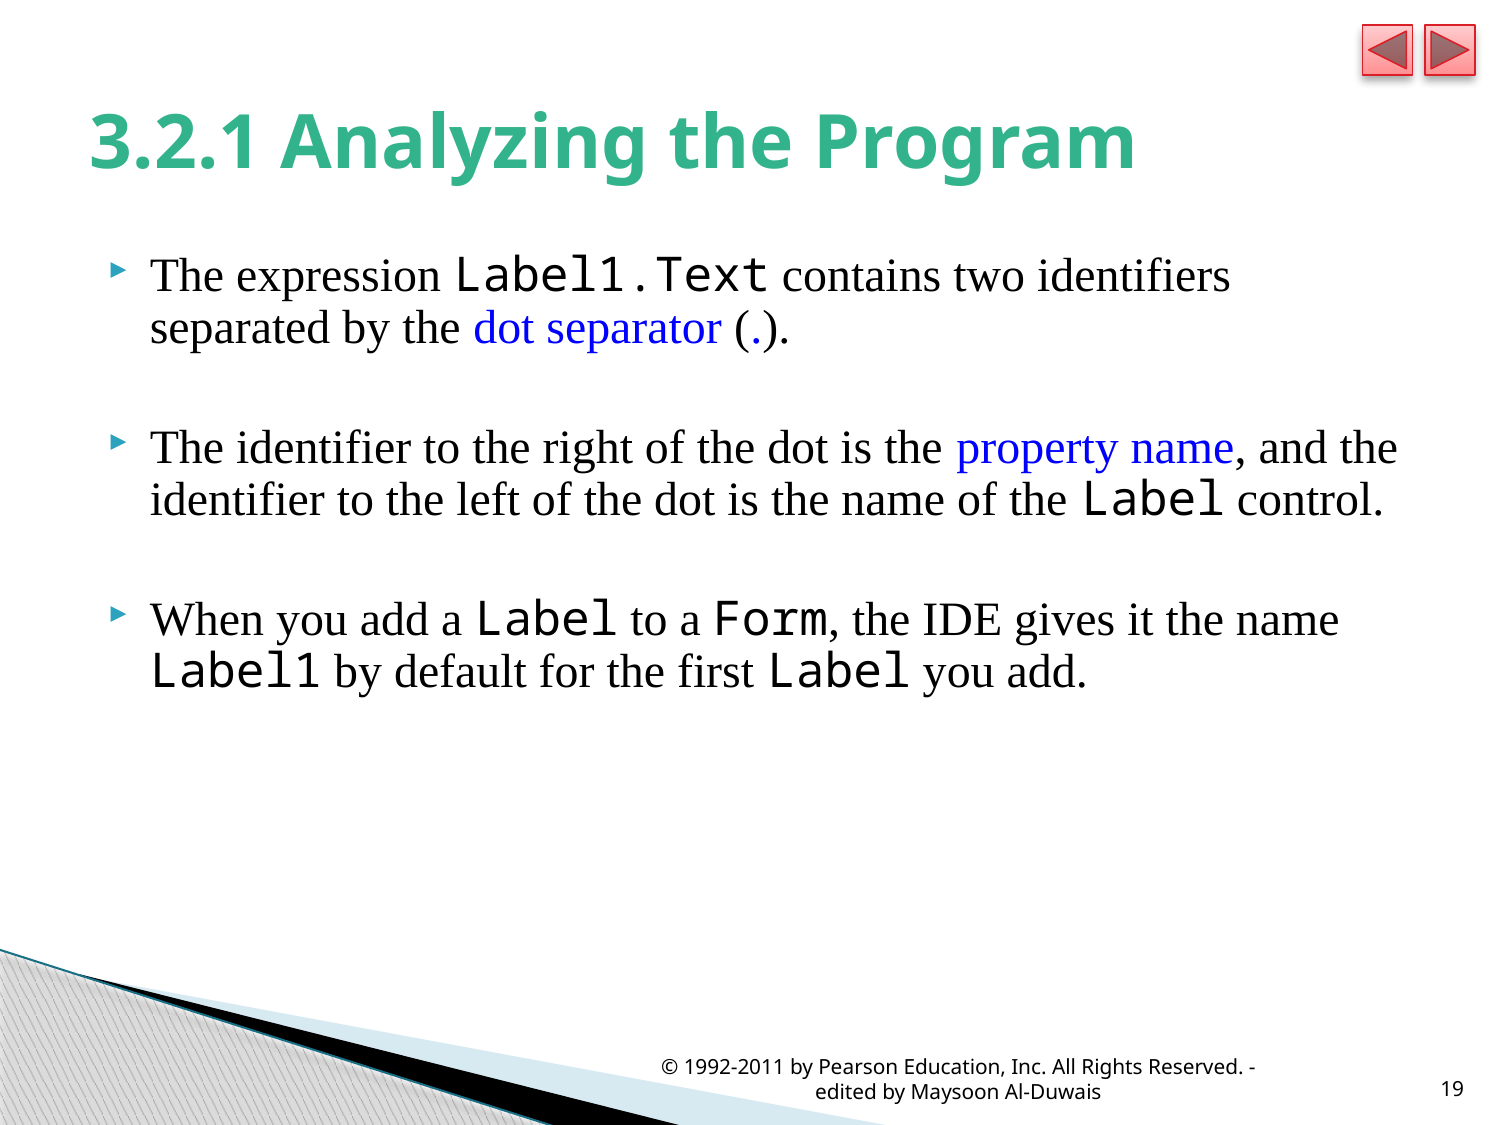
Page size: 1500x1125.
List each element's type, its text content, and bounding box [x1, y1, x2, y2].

list The expression Label1.Text contains two identifiers separated by the dot separator (.). The identifier to the right of the dot is the property name, and the identifier to the left of the dot is the name of the Label control. When you add a Label to a Form, the IDE gives it the name Label1 by default for the first Label you add. [74, 242, 1426, 986]
footer © 1992-2011 by Pearson Education, Inc. All Rights Reserved. - edited by Maysoon Al-Duwais [612, 1051, 1305, 1112]
title 3.2.1 Analyzing the Program [75, 45, 1425, 233]
slide_number 19 [1418, 1051, 1479, 1112]
